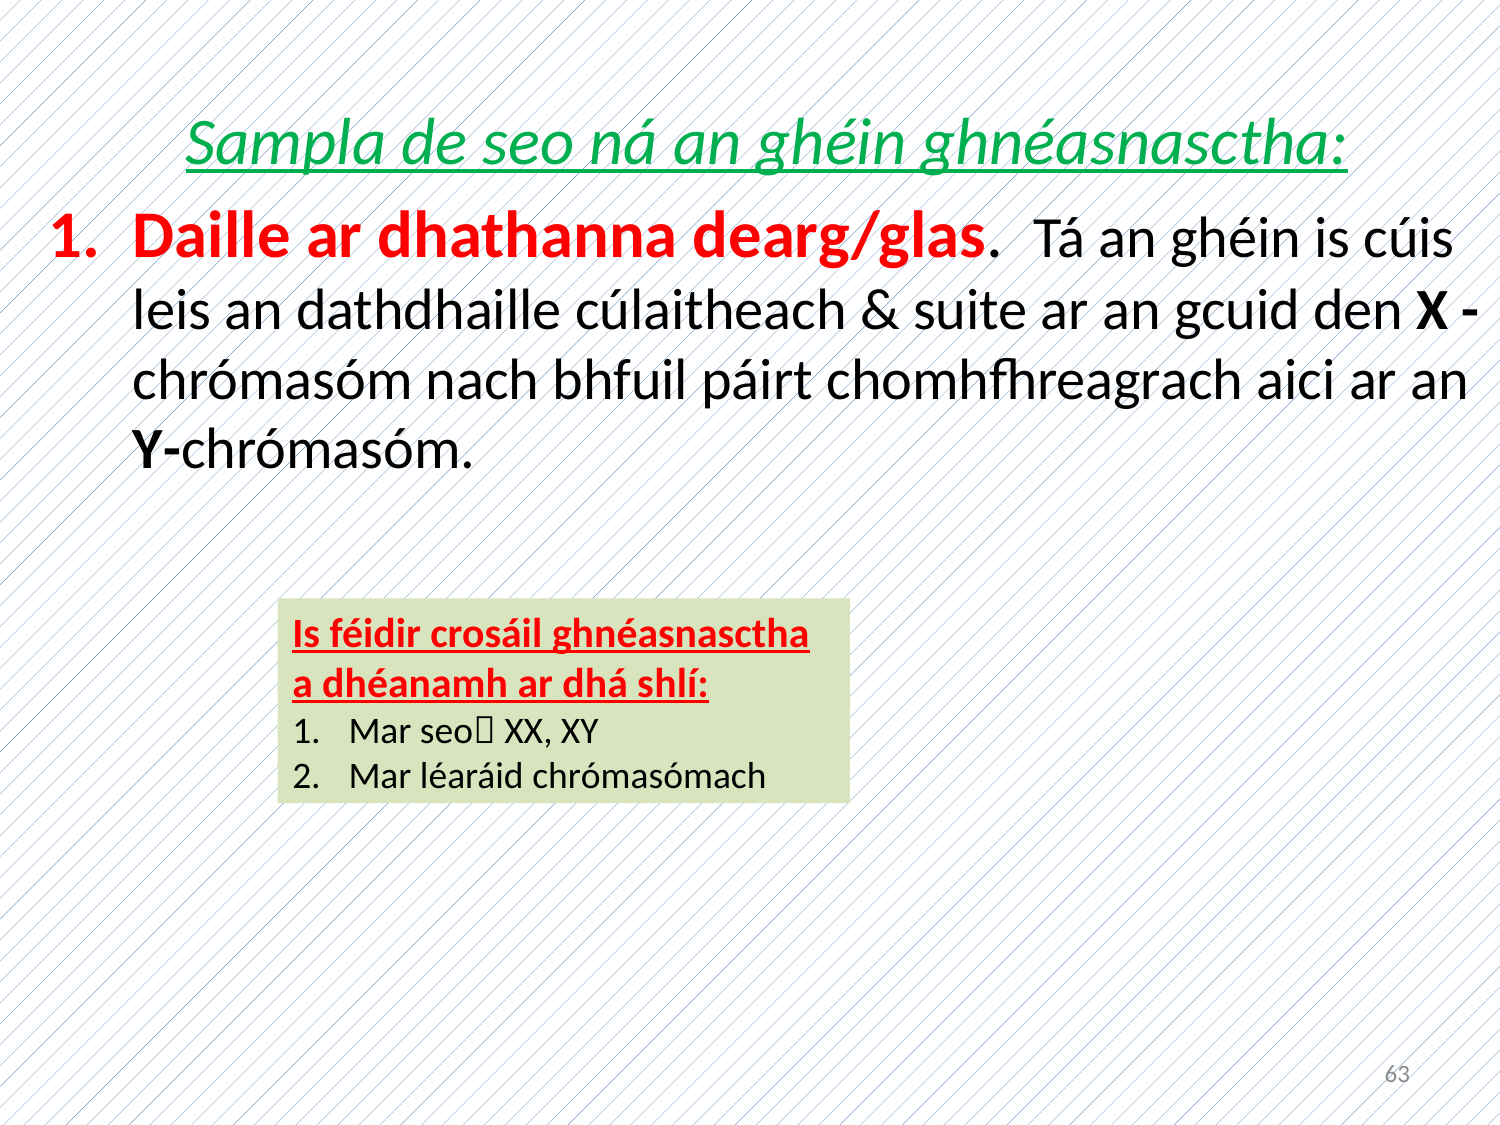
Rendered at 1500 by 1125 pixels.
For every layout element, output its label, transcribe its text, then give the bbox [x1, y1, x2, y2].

slide_number 63 [1074, 1042, 1425, 1103]
list Sampla de seo ná an ghéin ghnéasnasctha: Daille ar dhathanna dearg/glas. Tá an ghéin is cúis leis an dathdhaille cúlaitheach & suite ar an gcuid den X -chrómasóm nach bhfuil páirt chomhfhreagrach aici ar an Y-chrómasóm. [0, 90, 1500, 776]
text_box Is féidir crosáil ghnéasnasctha a dhéanamh ar dhá shlí: Mar seo XX, XY Mar léaráid chrómasómach [277, 598, 850, 804]
